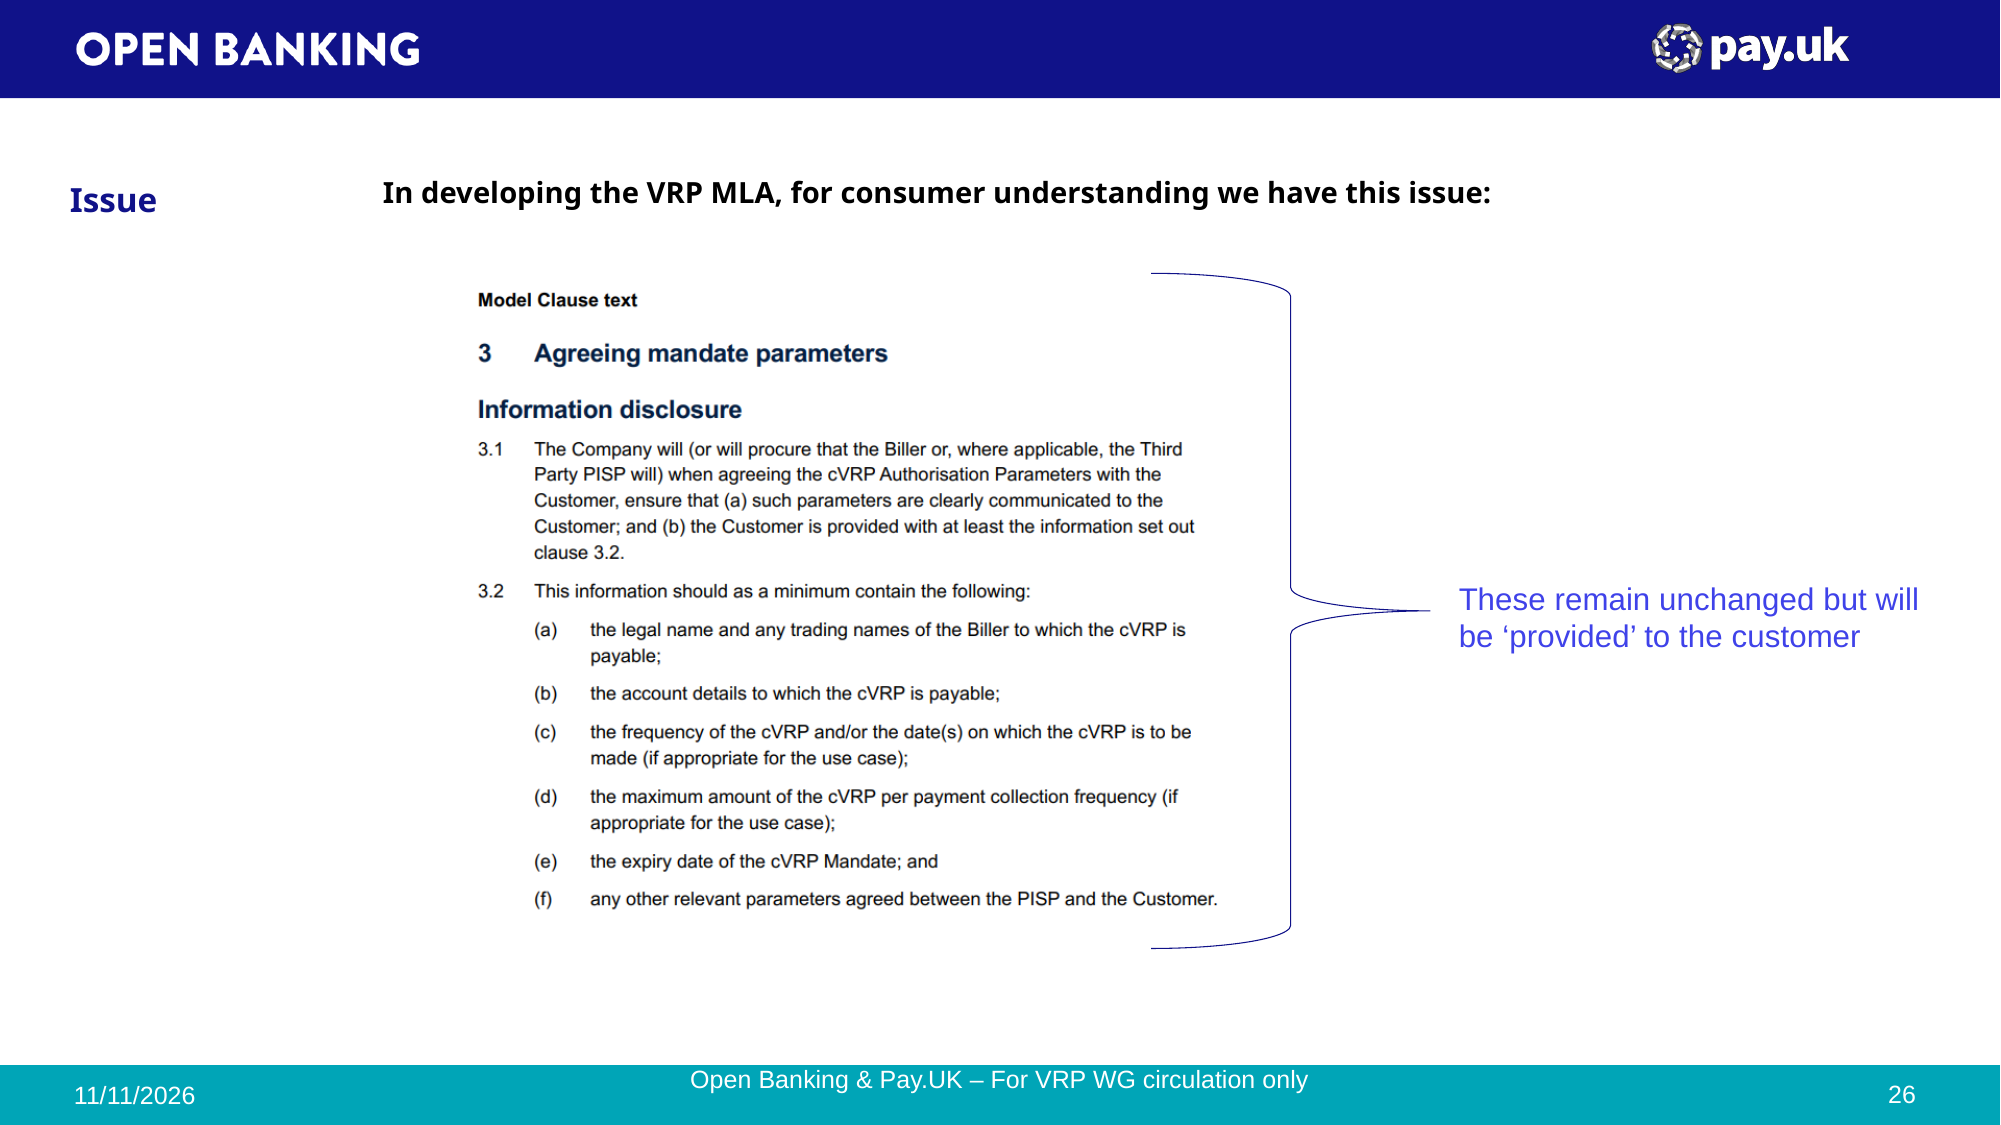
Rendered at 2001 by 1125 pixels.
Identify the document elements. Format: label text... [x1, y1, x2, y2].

slide_number 26 [1412, 1064, 1932, 1124]
text_box These remain unchanged but will be ‘provided’ to the customer [1443, 571, 1945, 662]
picture [1644, 12, 1856, 78]
title Issue [54, 176, 291, 453]
picture [458, 273, 1240, 924]
footer Open Banking & Pay.UK – For VRP WG circulation only [662, 1064, 1338, 1124]
picture [43, 0, 452, 99]
text_box [1151, 278, 1431, 950]
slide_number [59, 1065, 509, 1125]
list In developing the VRP MLA, for consumer understanding we have this issue: [367, 176, 1925, 1017]
